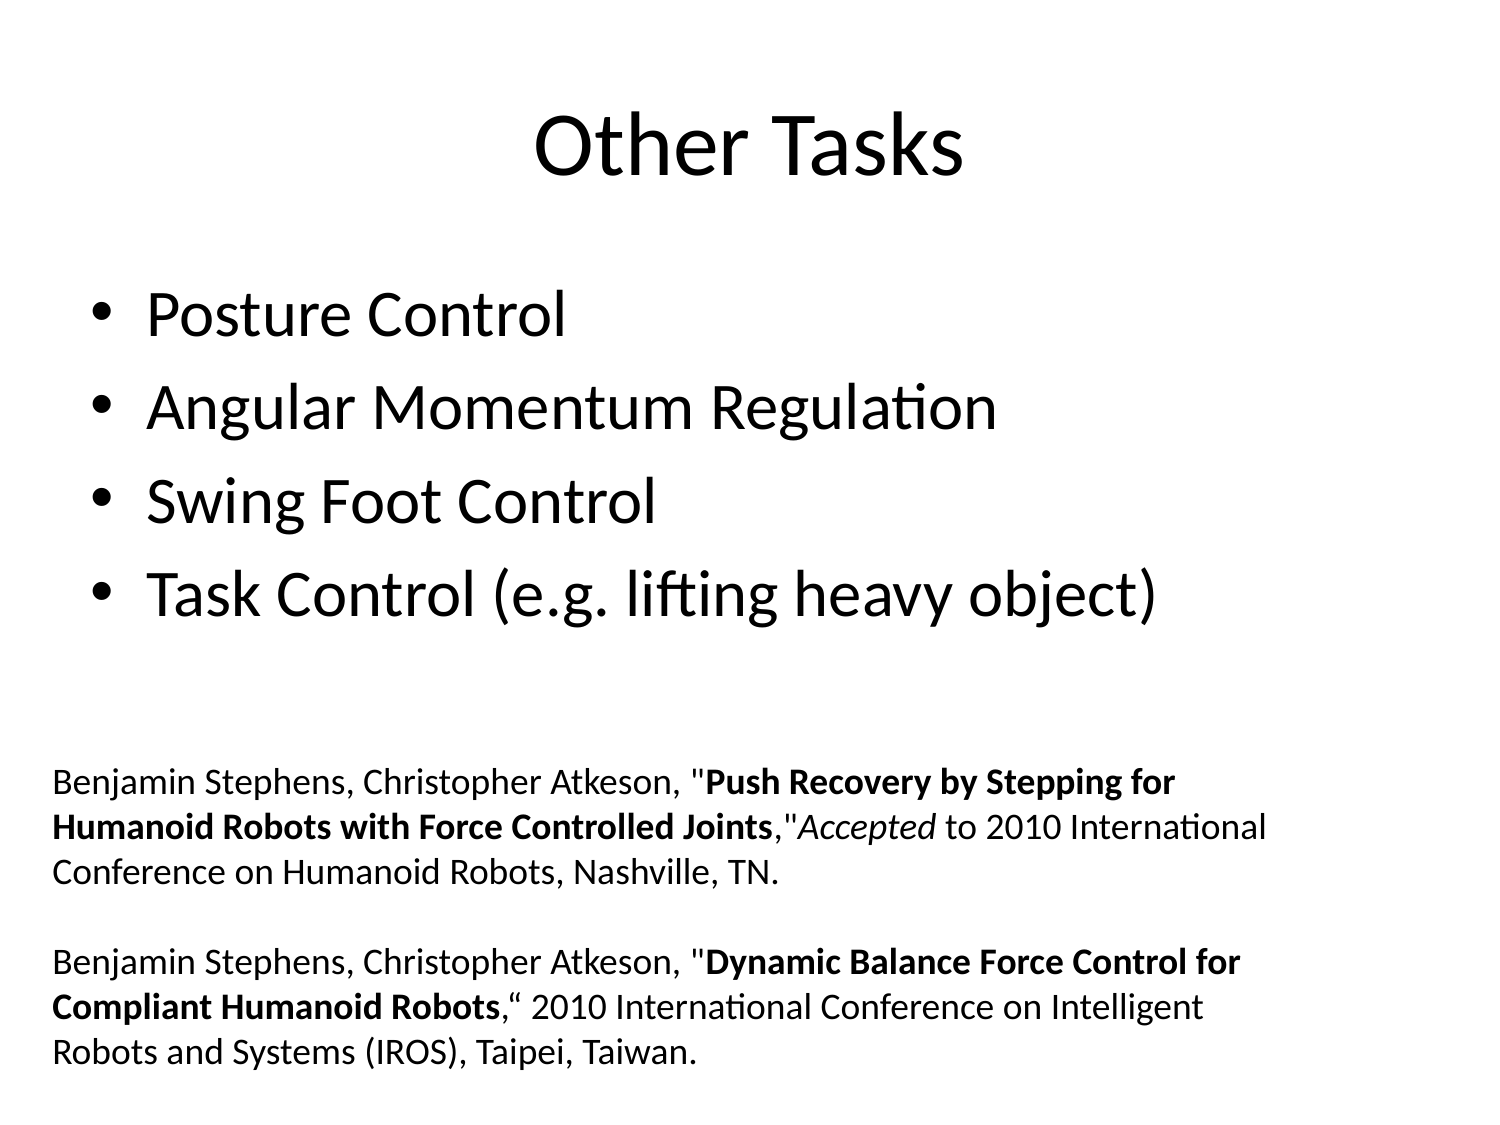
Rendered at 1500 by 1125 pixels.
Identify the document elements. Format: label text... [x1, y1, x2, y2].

list Posture Control Angular Momentum Regulation Swing Foot Control Task Control (e.g. lifting heavy object) [75, 262, 1425, 1005]
text_box Benjamin Stephens, Christopher Atkeson, "Push Recovery by Stepping for Humanoid Robots with Force Controlled Joints,"Accepted to 2010 International Conference on Humanoid Robots, Nashville, TN. Benjamin Stephens, Christopher Atkeson, "Dynamic Balance Force Control for Compliant Humanoid Robots,“ 2010 International Conference on Intelligent Robots and Systems (IROS), Taipei, Taiwan. [37, 749, 1300, 1080]
title Other Tasks [75, 45, 1425, 233]
